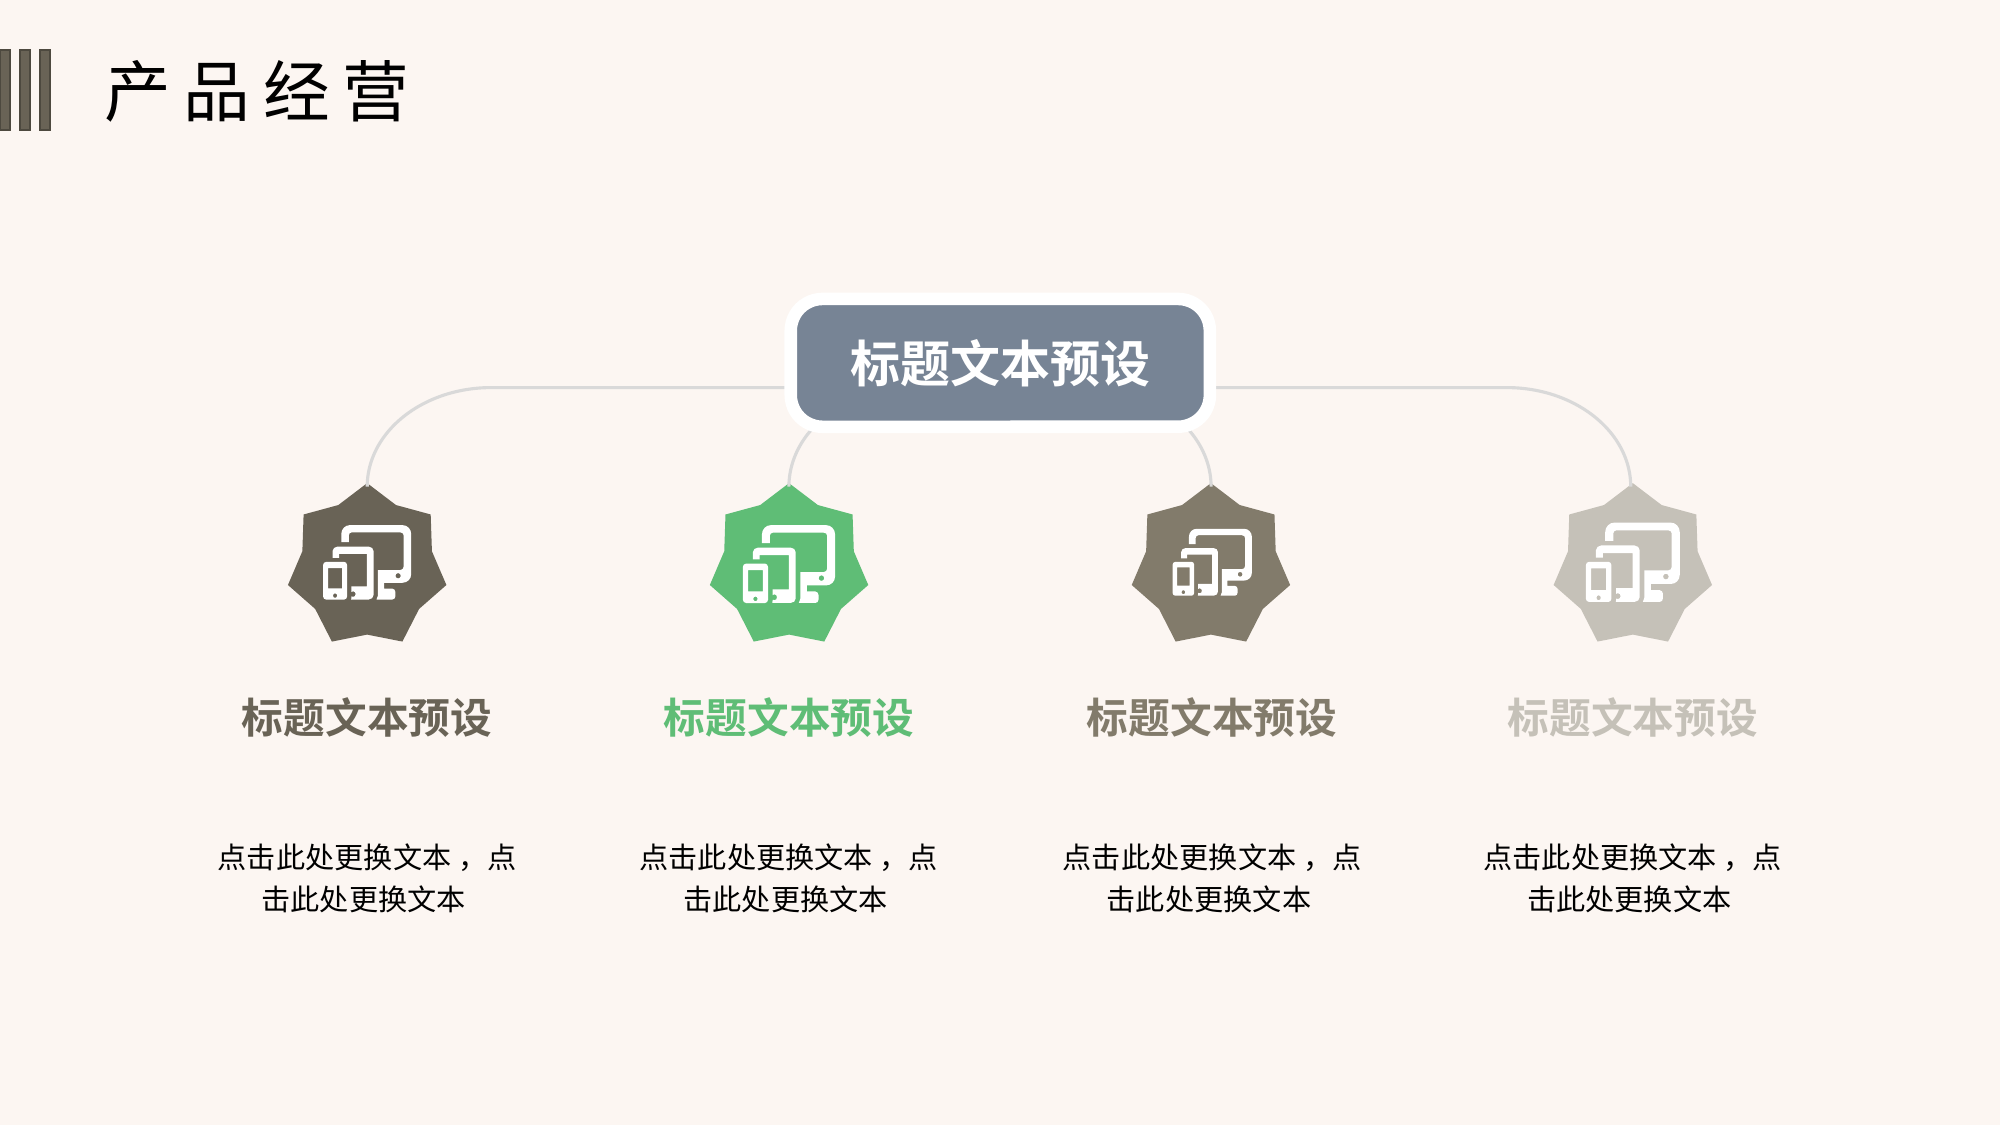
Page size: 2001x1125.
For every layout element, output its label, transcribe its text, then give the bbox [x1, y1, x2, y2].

text_box 产品经营 [90, 41, 530, 137]
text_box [216, 298, 1784, 922]
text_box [0, 49, 50, 131]
